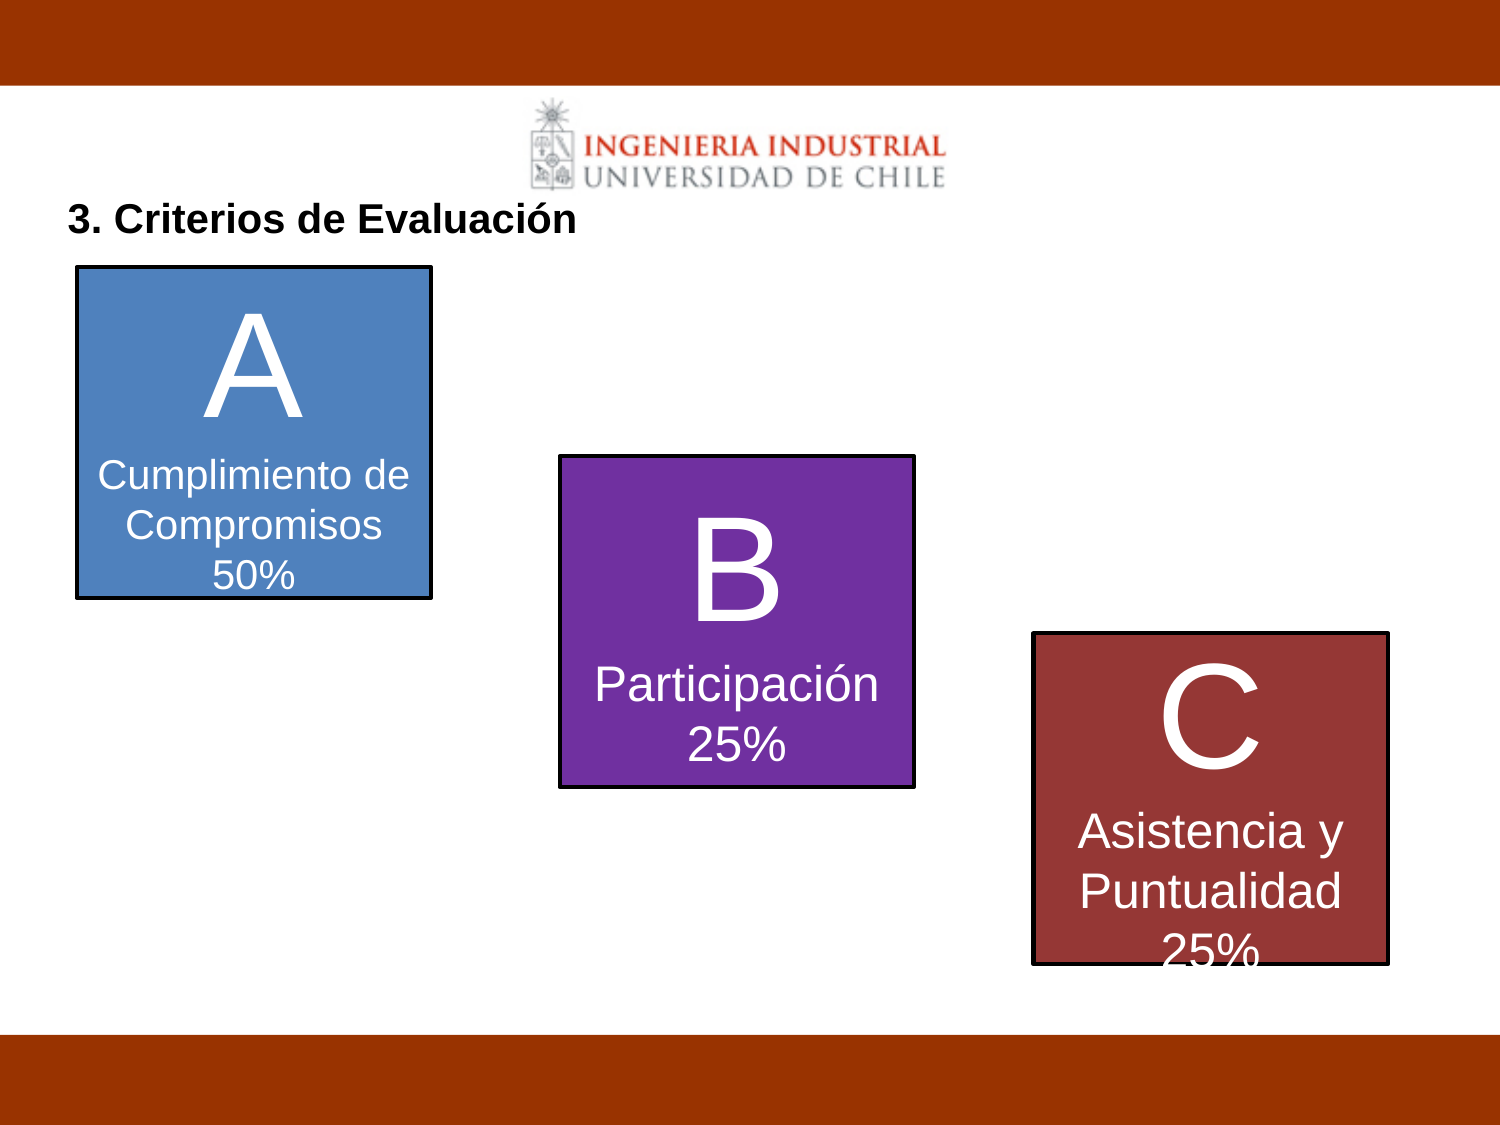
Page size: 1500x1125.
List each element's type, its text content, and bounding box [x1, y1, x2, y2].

text_box [0, 0, 1500, 86]
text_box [513, 89, 963, 197]
text_box A Cumplimiento de Compromisos 50% [75, 265, 433, 600]
text_box [0, 1034, 1500, 1125]
text_box 3. Criterios de Evaluación [53, 184, 998, 250]
text_box B Participación 25% [558, 454, 916, 789]
text_box C Asistencia y Puntualidad 25% [1031, 631, 1390, 966]
